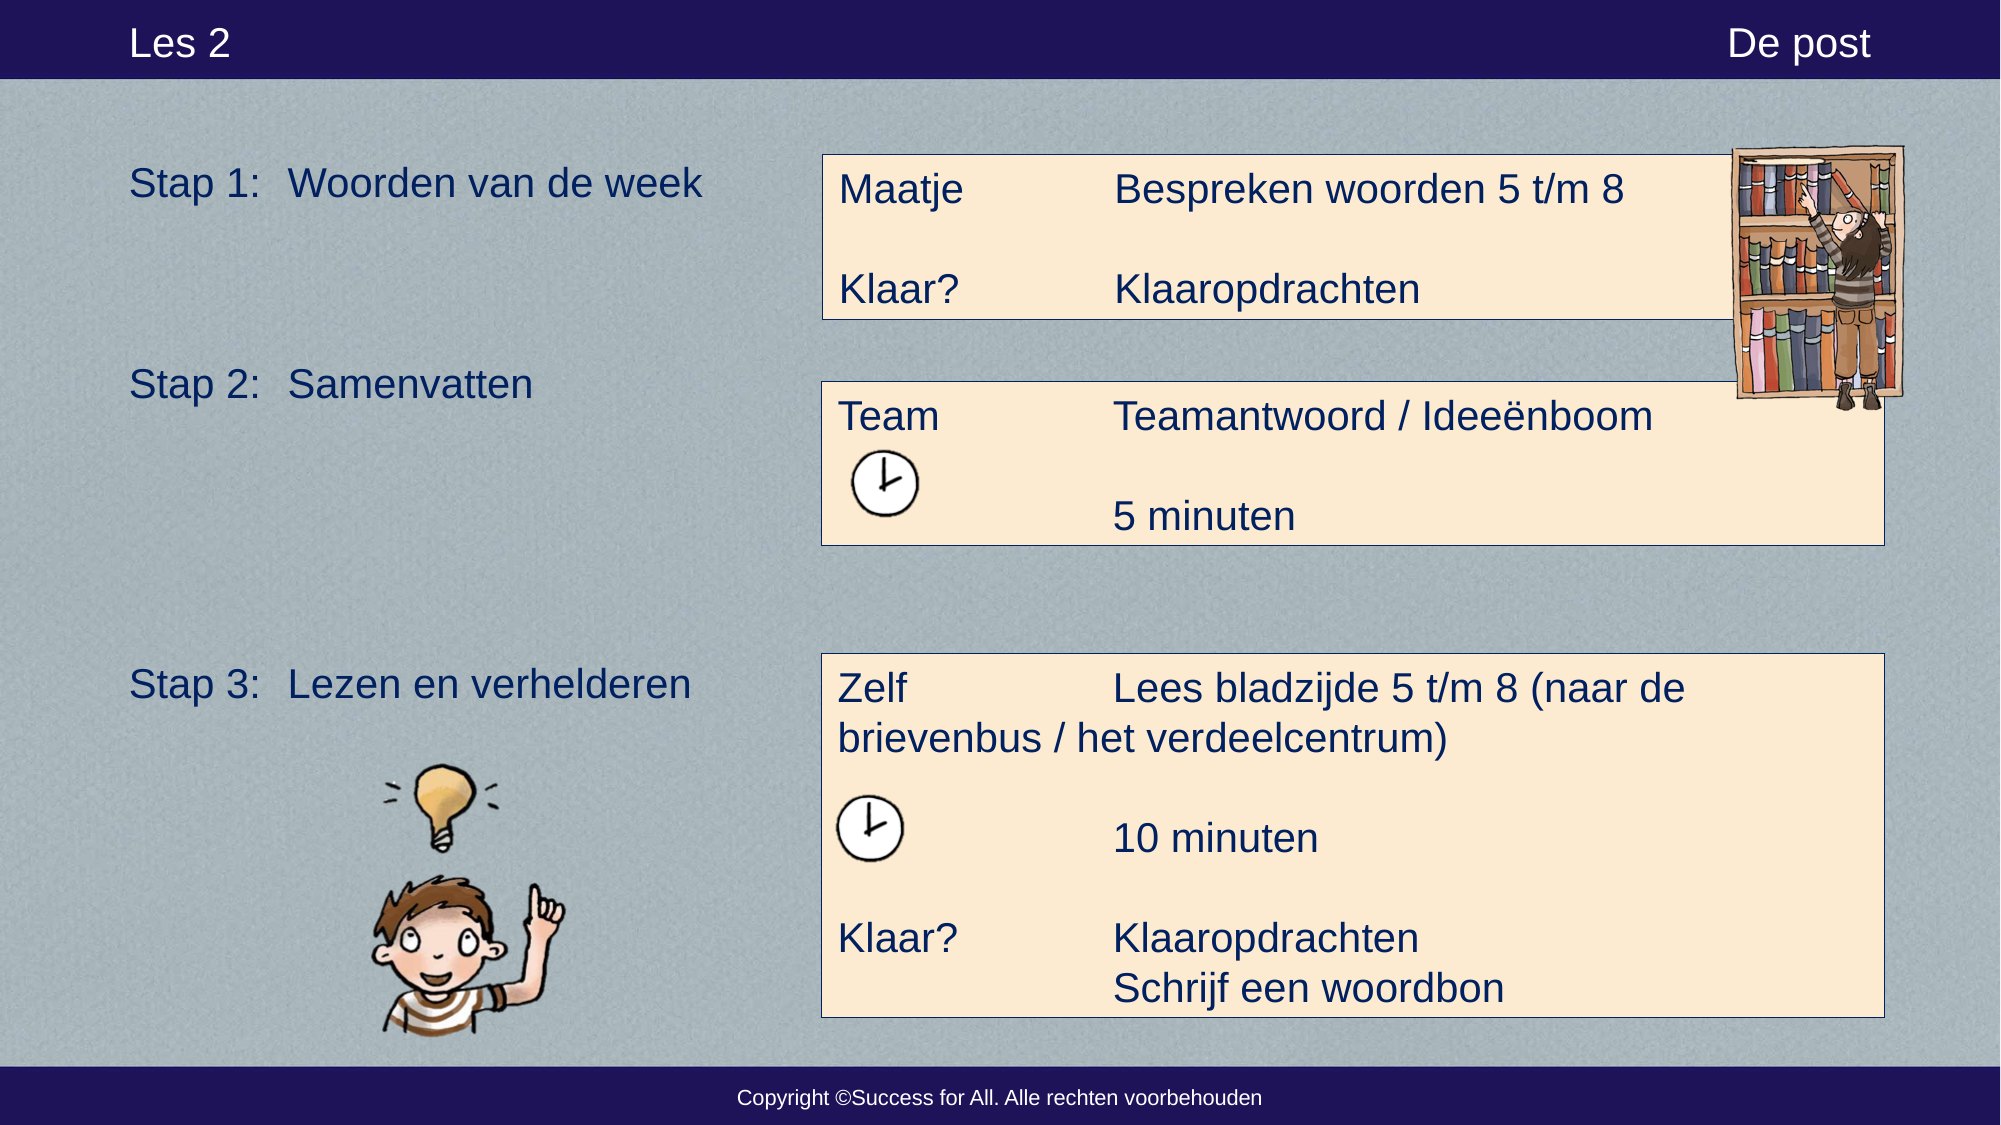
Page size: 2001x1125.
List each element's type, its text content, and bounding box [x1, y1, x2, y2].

text_box Stap 1: Woorden van de week Stap 2: Samenvatten Stap 3: Lezen en verhelderen [114, 148, 907, 764]
text_box Team Teamantwoord / Ideeënboom 5 minuten [821, 381, 1885, 546]
text_box Maatje Bespreken woorden 5 t/m 8 Klaar? Klaaropdrachten [822, 154, 1713, 320]
text_box De post [999, 8, 1886, 73]
picture [0, 0, 2001, 1125]
text_box Zelf Lees bladzijde 5 t/m 8 (naar de brievenbus / het verdeelcentrum) 10 minuten Klaar? Klaaropdrachten Schrijf een woordbon [821, 653, 1885, 1018]
text_box Les 2 [114, 8, 354, 73]
text_box Copyright ©Success for All. Alle rechten voorbehouden [0, 1076, 2000, 1125]
